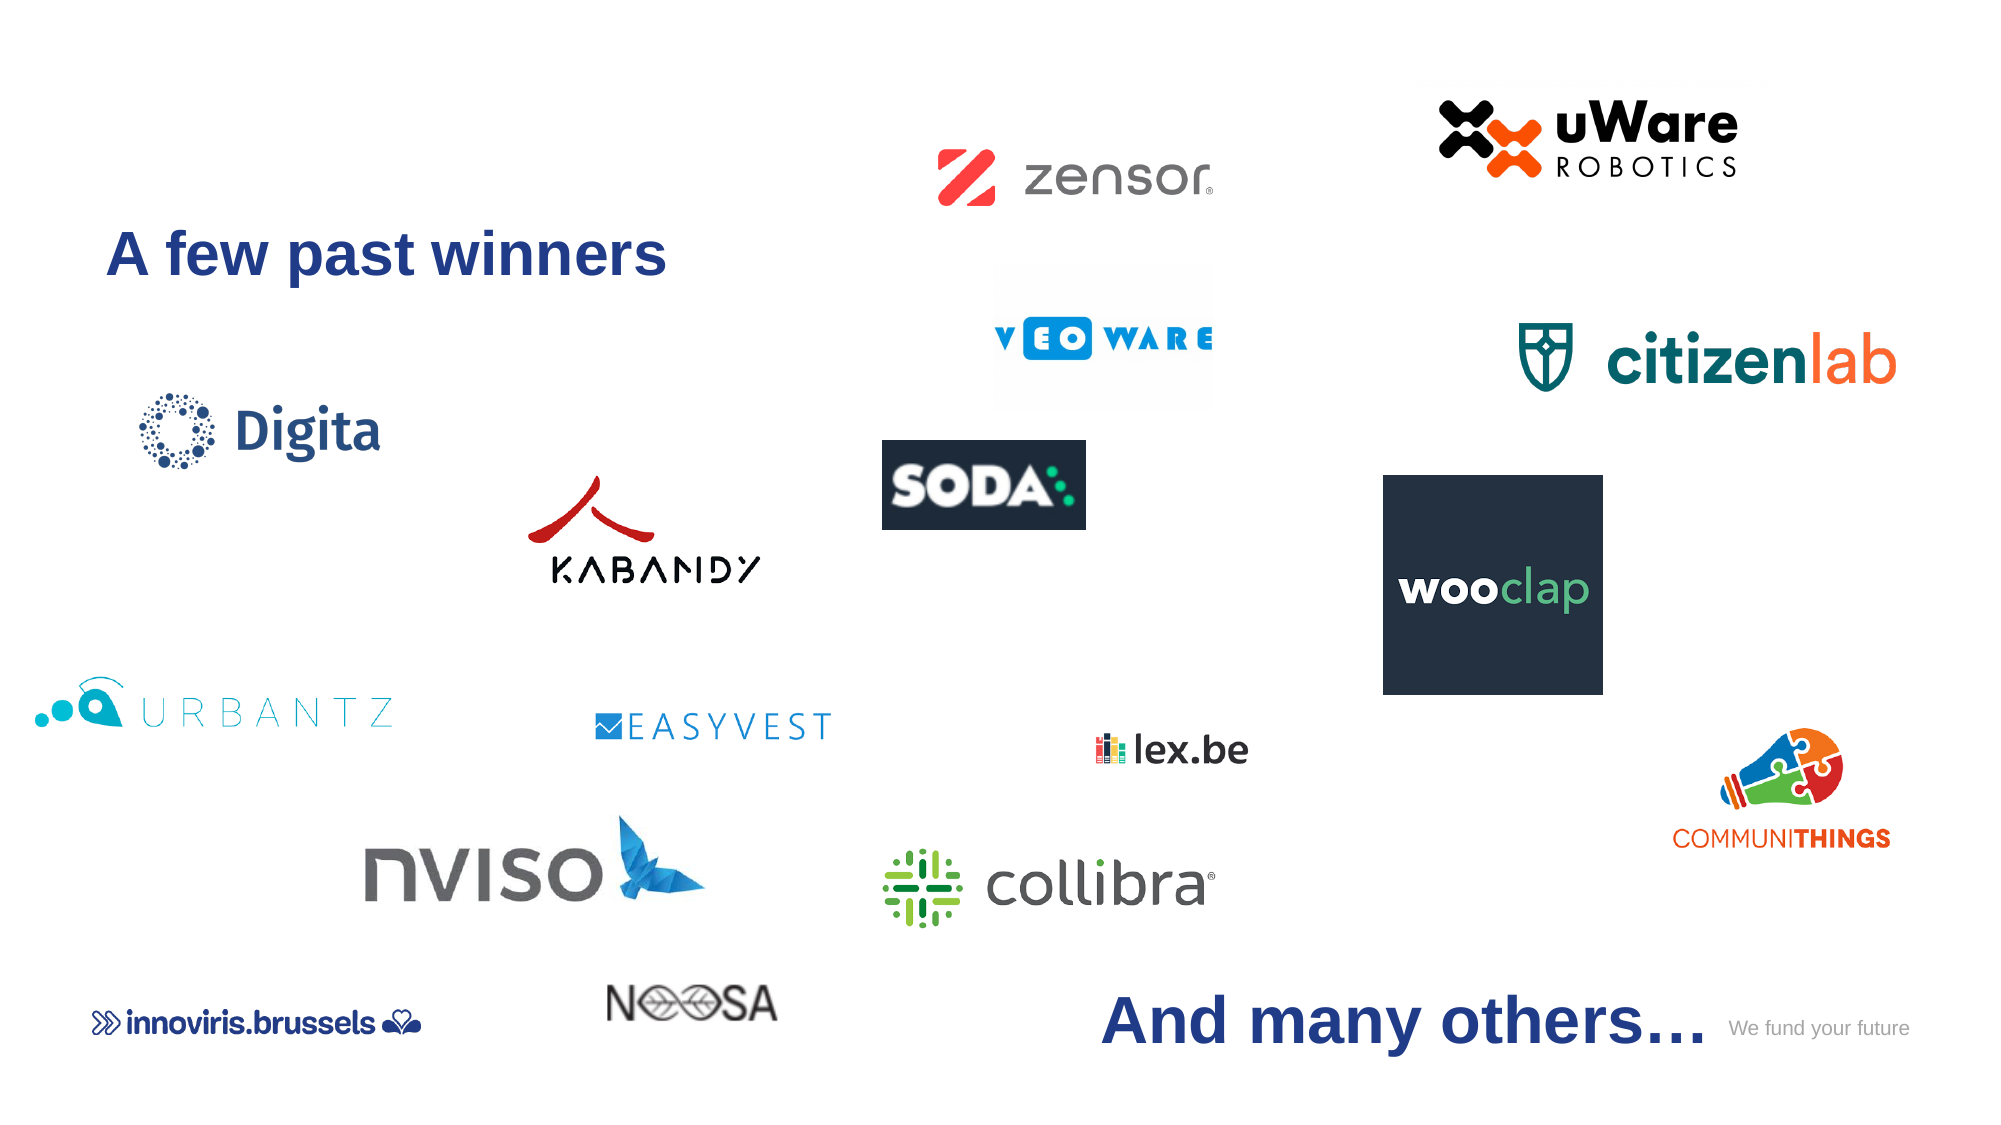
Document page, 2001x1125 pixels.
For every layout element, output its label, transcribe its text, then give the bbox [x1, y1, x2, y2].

picture [586, 683, 840, 769]
picture [92, 1009, 421, 1035]
picture [1383, 475, 1603, 695]
footer We fund your future [1896, 996, 1926, 1057]
text_box And many others… [1085, 969, 1896, 1065]
picture [876, 841, 1222, 936]
picture [21, 665, 403, 738]
picture [365, 815, 706, 902]
picture [882, 440, 1086, 530]
picture [994, 265, 1213, 411]
picture [589, 963, 798, 1057]
picture [526, 473, 761, 586]
picture [938, 149, 1213, 206]
picture [1085, 700, 1261, 796]
picture [1408, 71, 1767, 206]
picture [123, 373, 398, 490]
picture [1519, 323, 1896, 392]
picture [1673, 728, 1890, 848]
list A few past winners [90, 205, 1910, 297]
